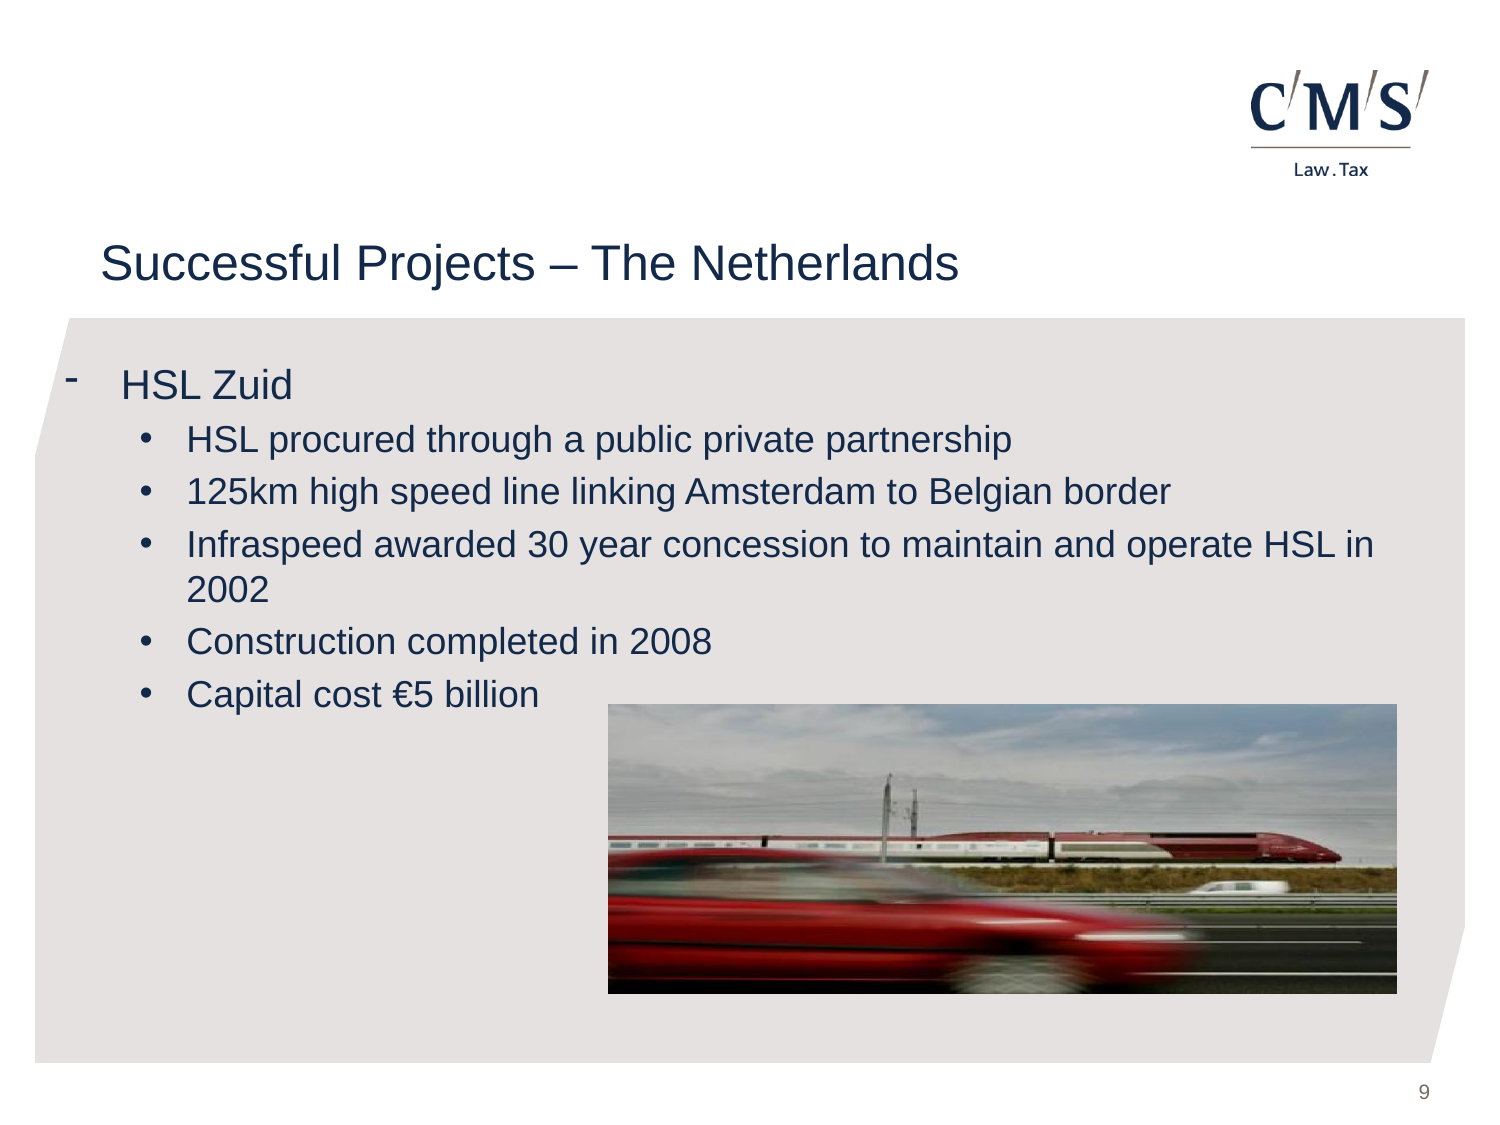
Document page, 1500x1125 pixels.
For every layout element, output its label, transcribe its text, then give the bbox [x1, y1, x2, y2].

list HSL Zuid HSL procured through a public private partnership 125km high speed line linking Amsterdam to Belgian border Infraspeed awarded 30 year concession to maintain and operate HSL in 2002 Construction completed in 2008 Capital cost €5 billion [49, 350, 1394, 1024]
picture [35, 318, 1465, 1063]
title Successful Projects – The Netherlands [85, 38, 1178, 299]
slide_number 9 [1350, 1070, 1446, 1111]
picture [1251, 70, 1429, 176]
